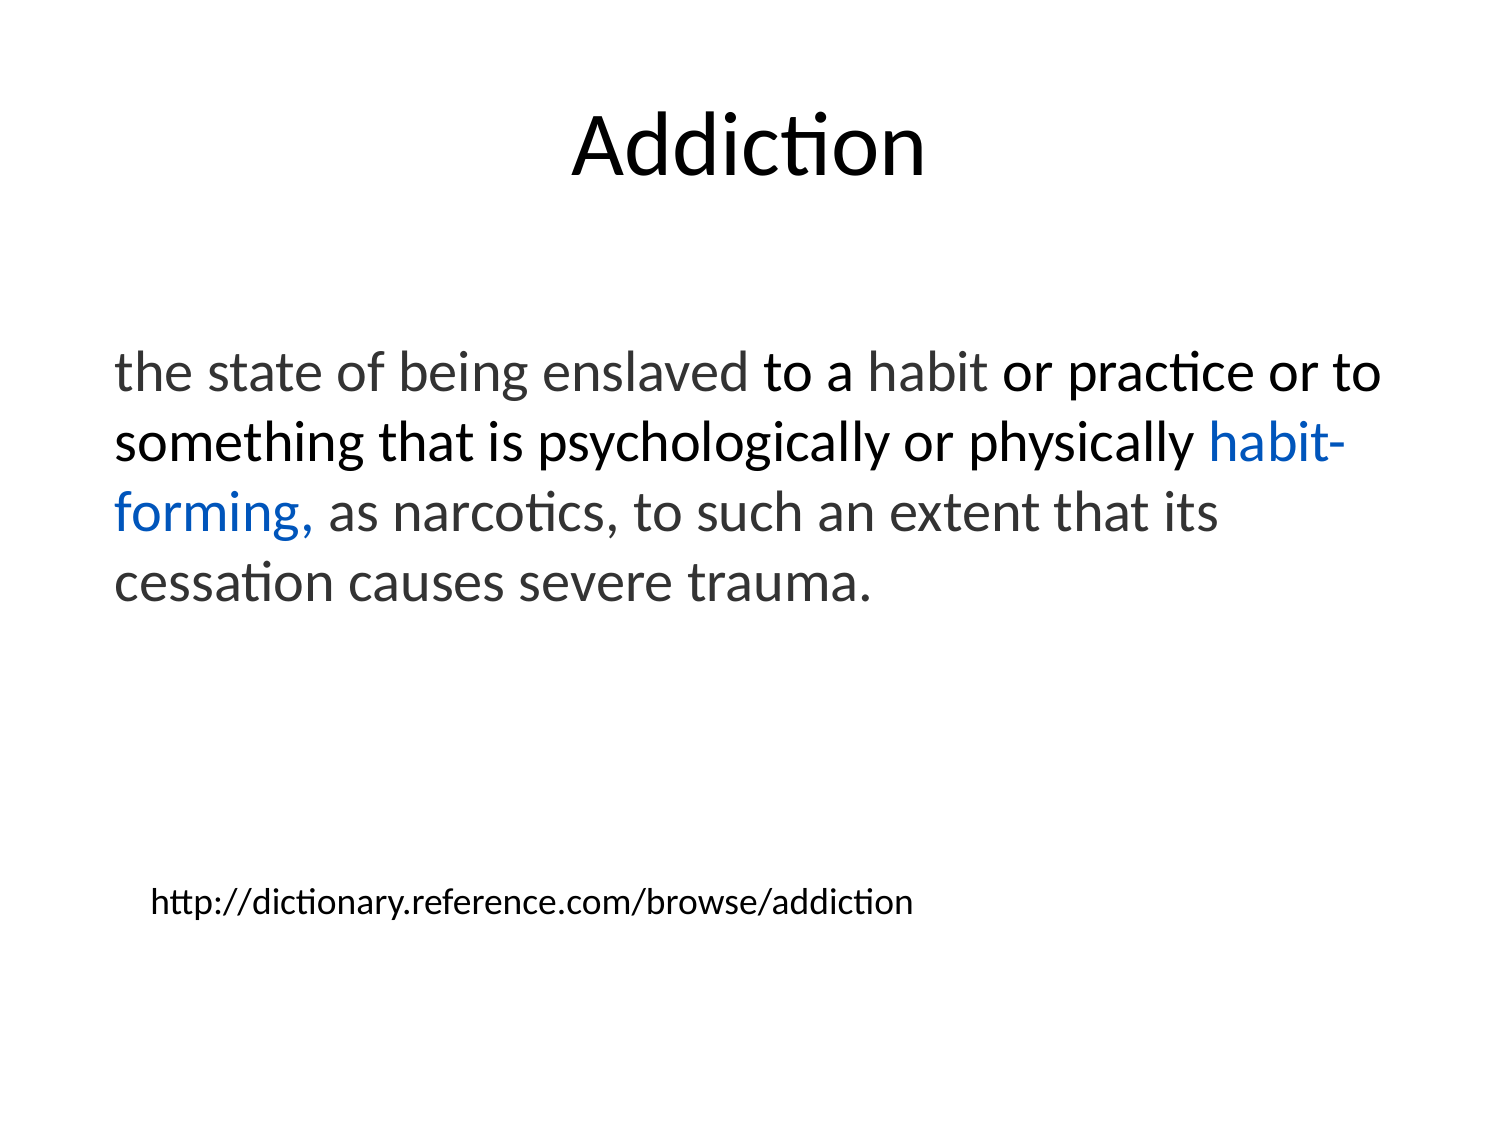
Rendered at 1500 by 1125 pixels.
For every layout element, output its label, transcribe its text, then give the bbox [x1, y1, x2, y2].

text_box the state of being enslaved to a habit or practice or to something that is psychologically or physically habit-forming, as narcotics, to such an extent that its cessation causes severe trauma. [100, 326, 1412, 621]
text_box http://dictionary.reference.com/browse/addiction [135, 869, 1187, 930]
title Addiction [75, 45, 1425, 233]
